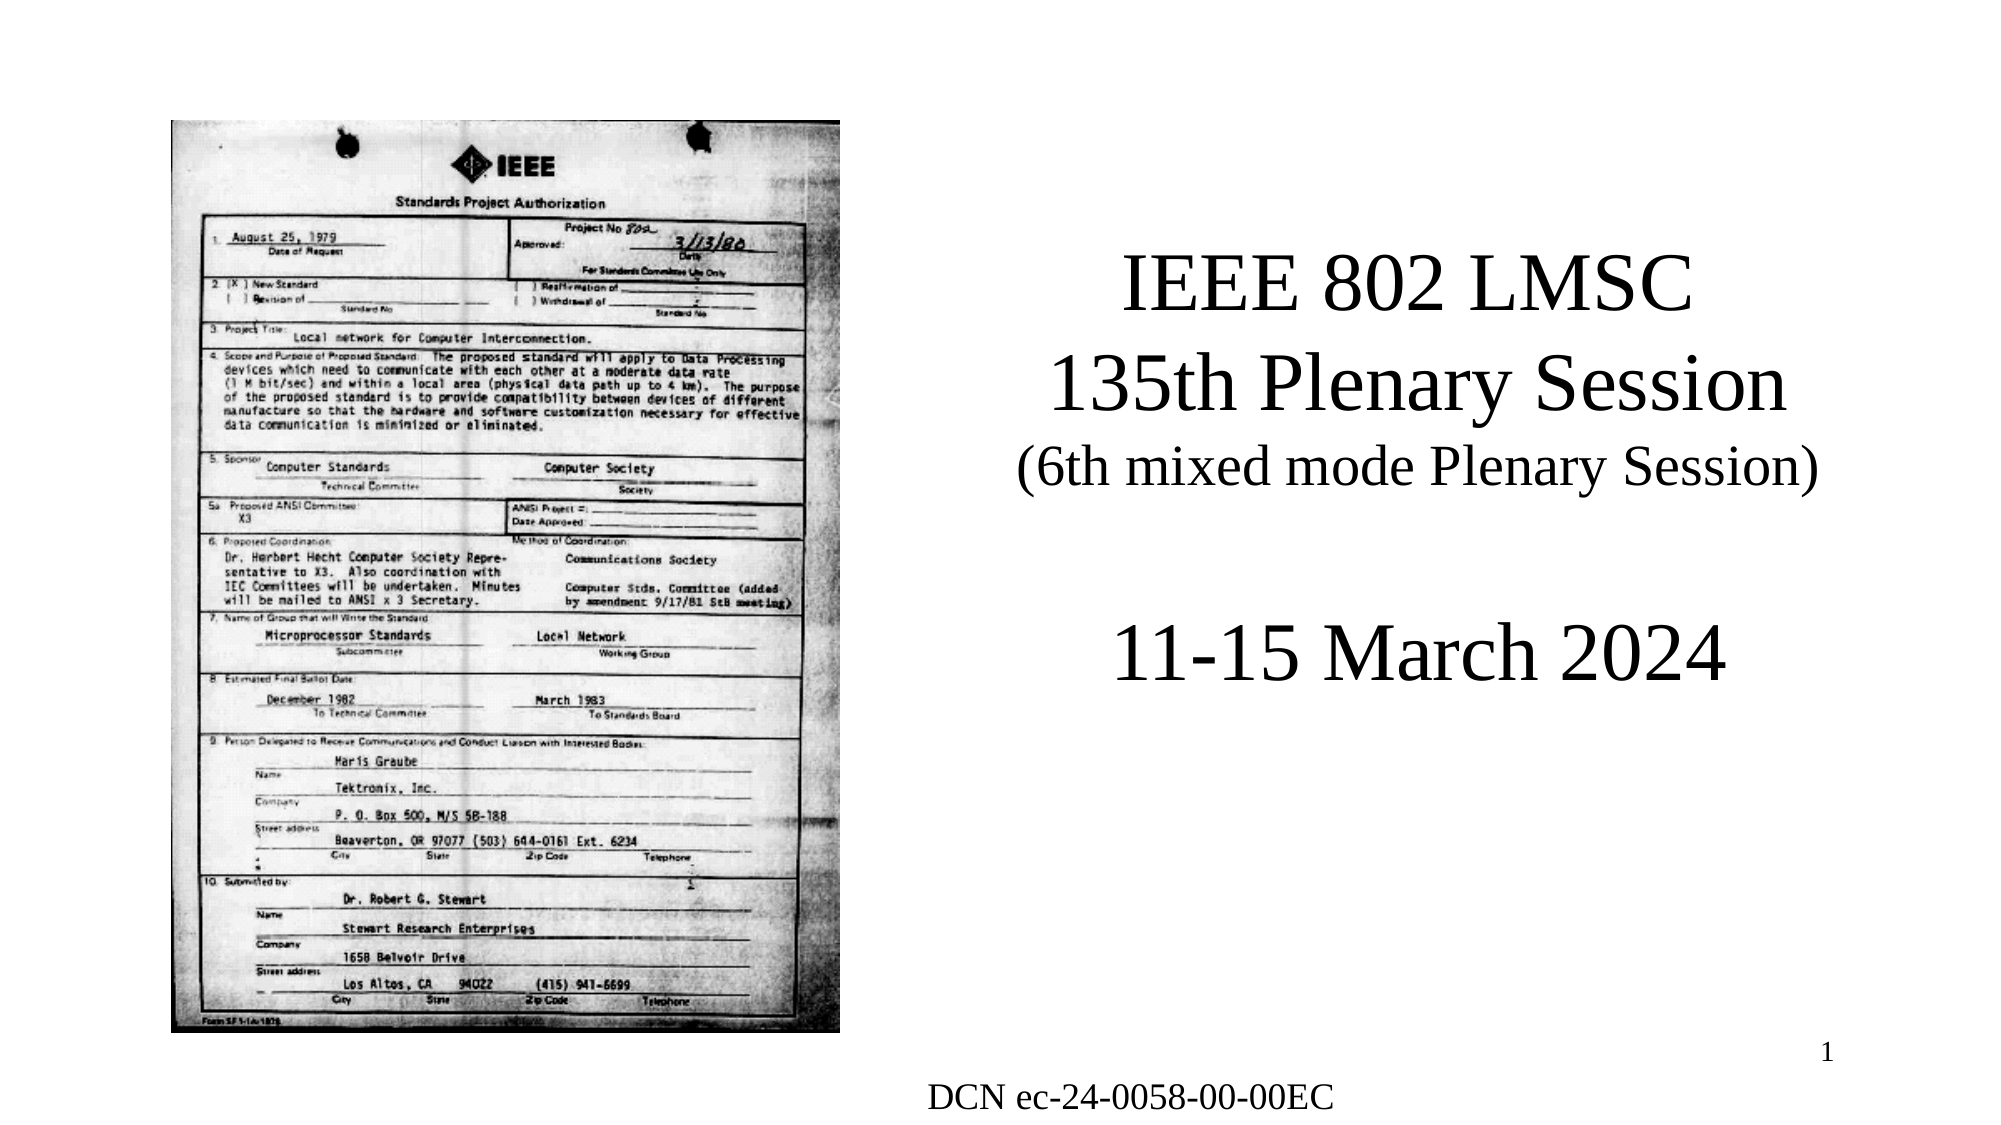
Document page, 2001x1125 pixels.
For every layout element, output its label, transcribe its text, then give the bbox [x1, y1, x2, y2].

title IEEE 802 LMSC 135th Plenary Session (6th mixed mode Plenary Session) 11-15 March 2024 [862, 137, 1976, 788]
text_box DCN ec-24-0058-00-00EC [912, 1064, 1780, 1125]
slide_number 1 [1433, 1024, 1851, 1101]
picture [171, 119, 840, 1033]
